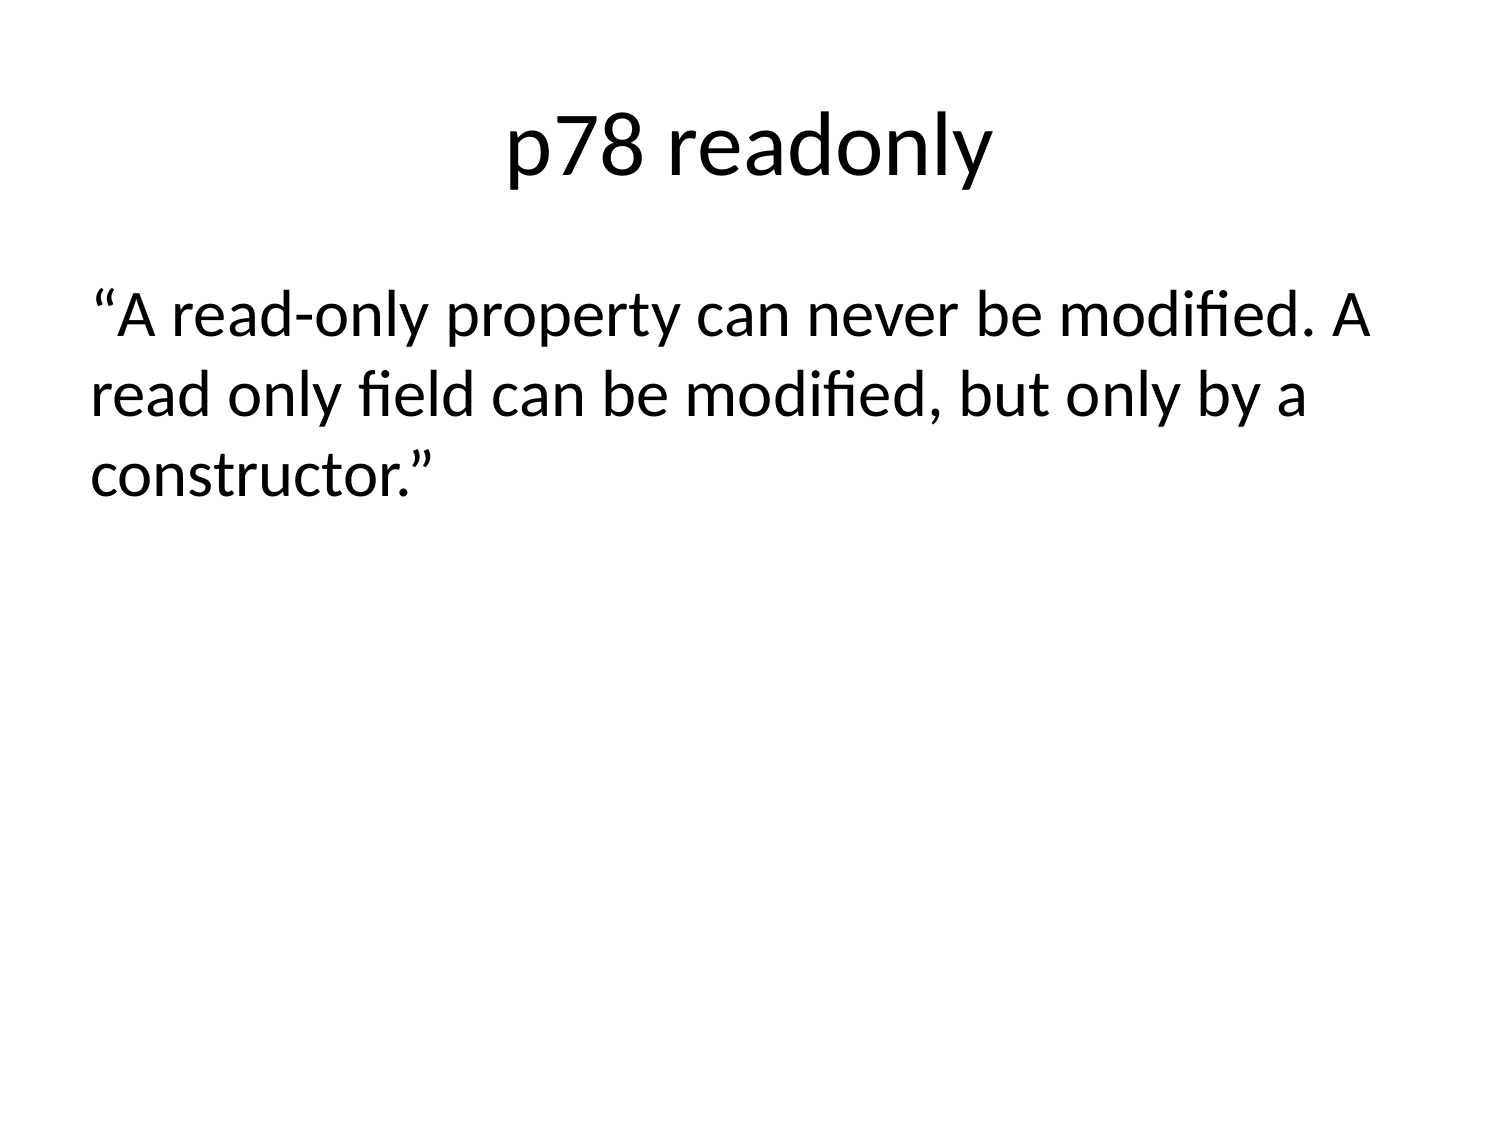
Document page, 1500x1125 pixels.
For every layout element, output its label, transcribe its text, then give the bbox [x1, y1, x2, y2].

list “A read-only property can never be modified. A read only field can be modified, but only by a constructor.” [75, 262, 1425, 1005]
title p78 readonly [75, 45, 1425, 233]
